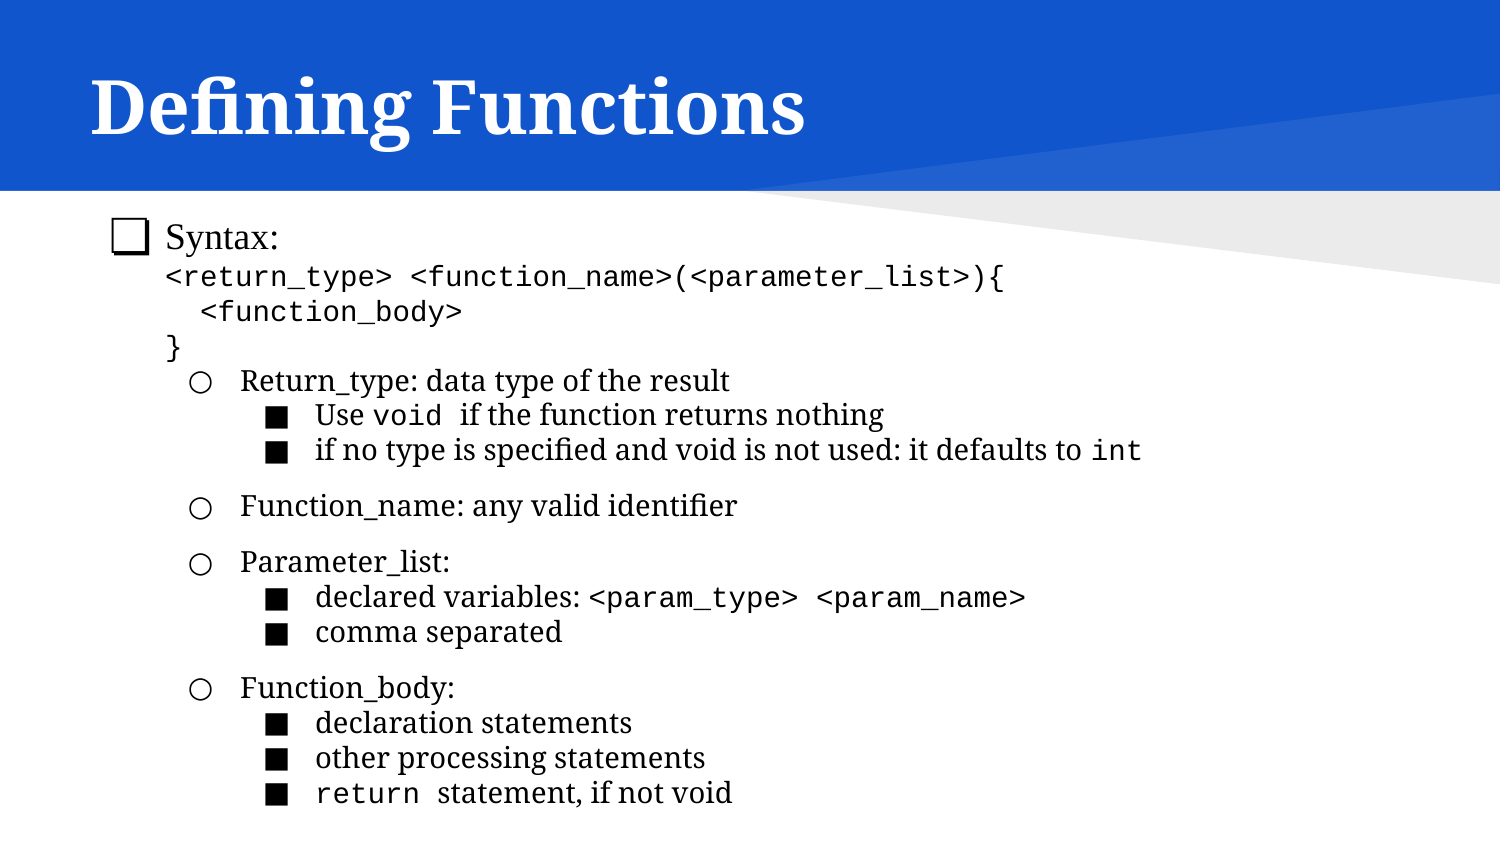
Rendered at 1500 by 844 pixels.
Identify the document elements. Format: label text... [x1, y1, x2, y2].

list Syntax: <return_type> <function_name>(<parameter_list>){ <function_body> } Return_type: data type of the result Use void if the function returns nothing if no type is specified and void is not used: it defaults to int Function_name: any valid identifier Parameter_list: declared variables: <param_type> <param_name> comma separated Function_body: declaration statements other processing statements return statement, if not void [75, 196, 1425, 808]
title Defining Functions [75, 33, 1425, 175]
